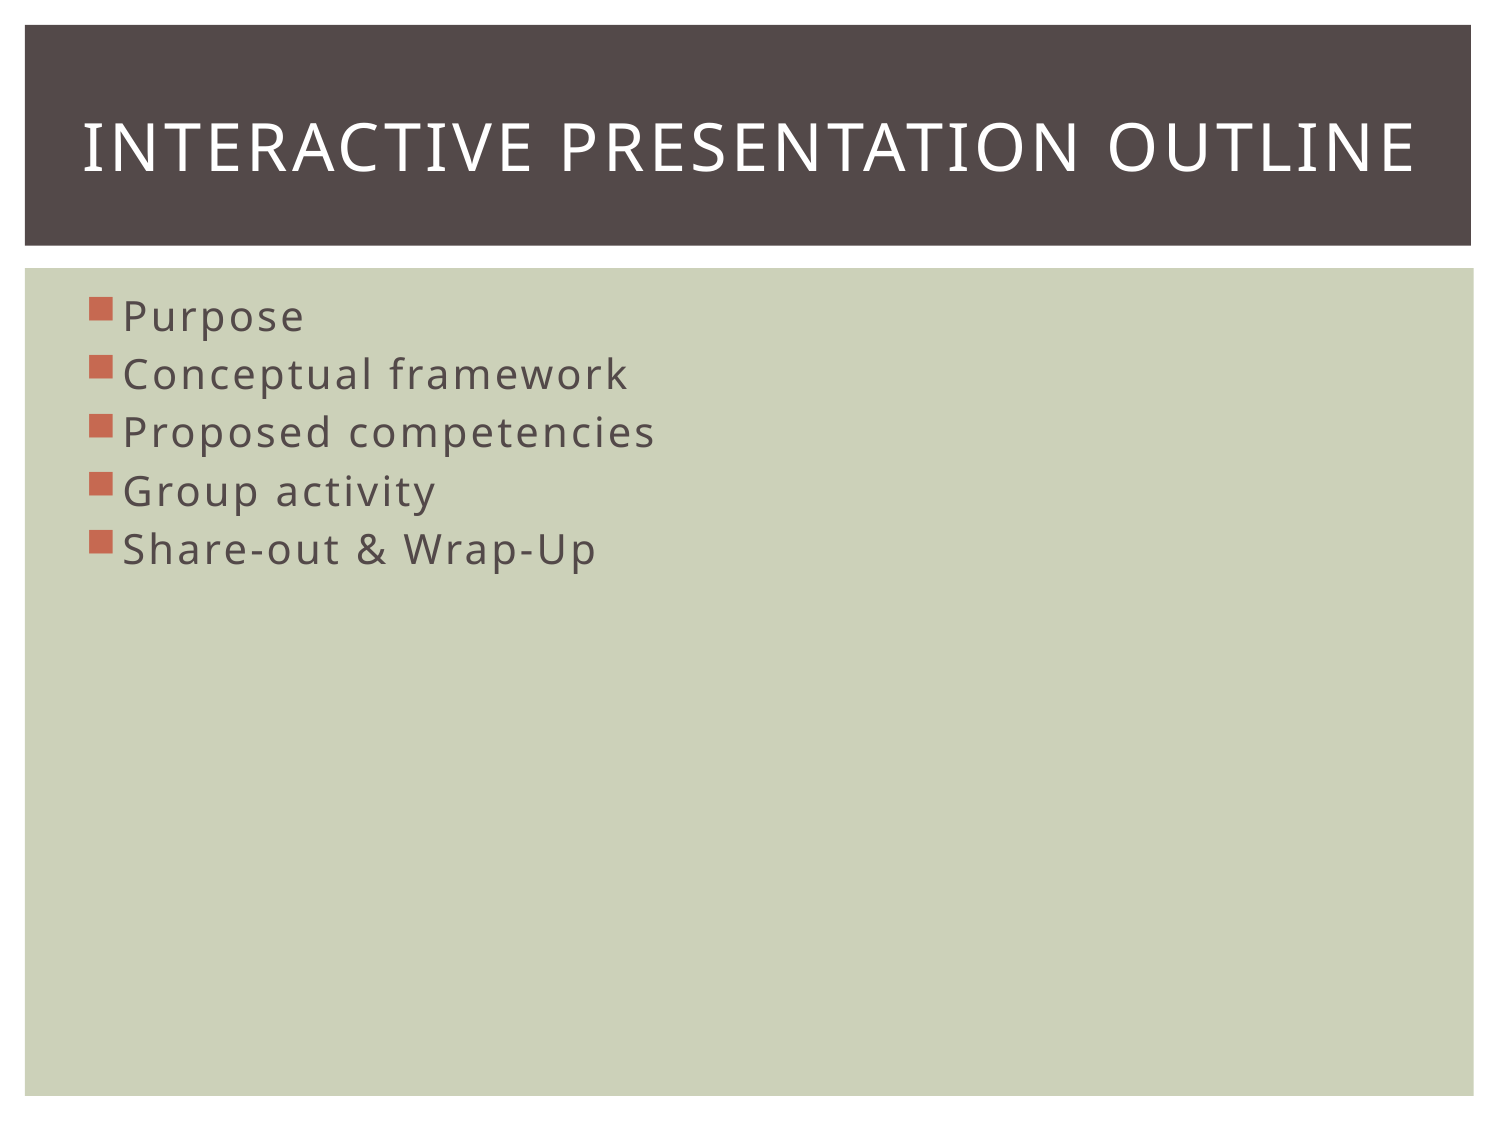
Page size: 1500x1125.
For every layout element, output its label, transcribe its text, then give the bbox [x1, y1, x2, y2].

title Interactive Presentation Outline [62, 58, 1438, 232]
list Purpose Conceptual framework Proposed competencies Group activity Share-out & Wrap-Up [62, 281, 1442, 1005]
